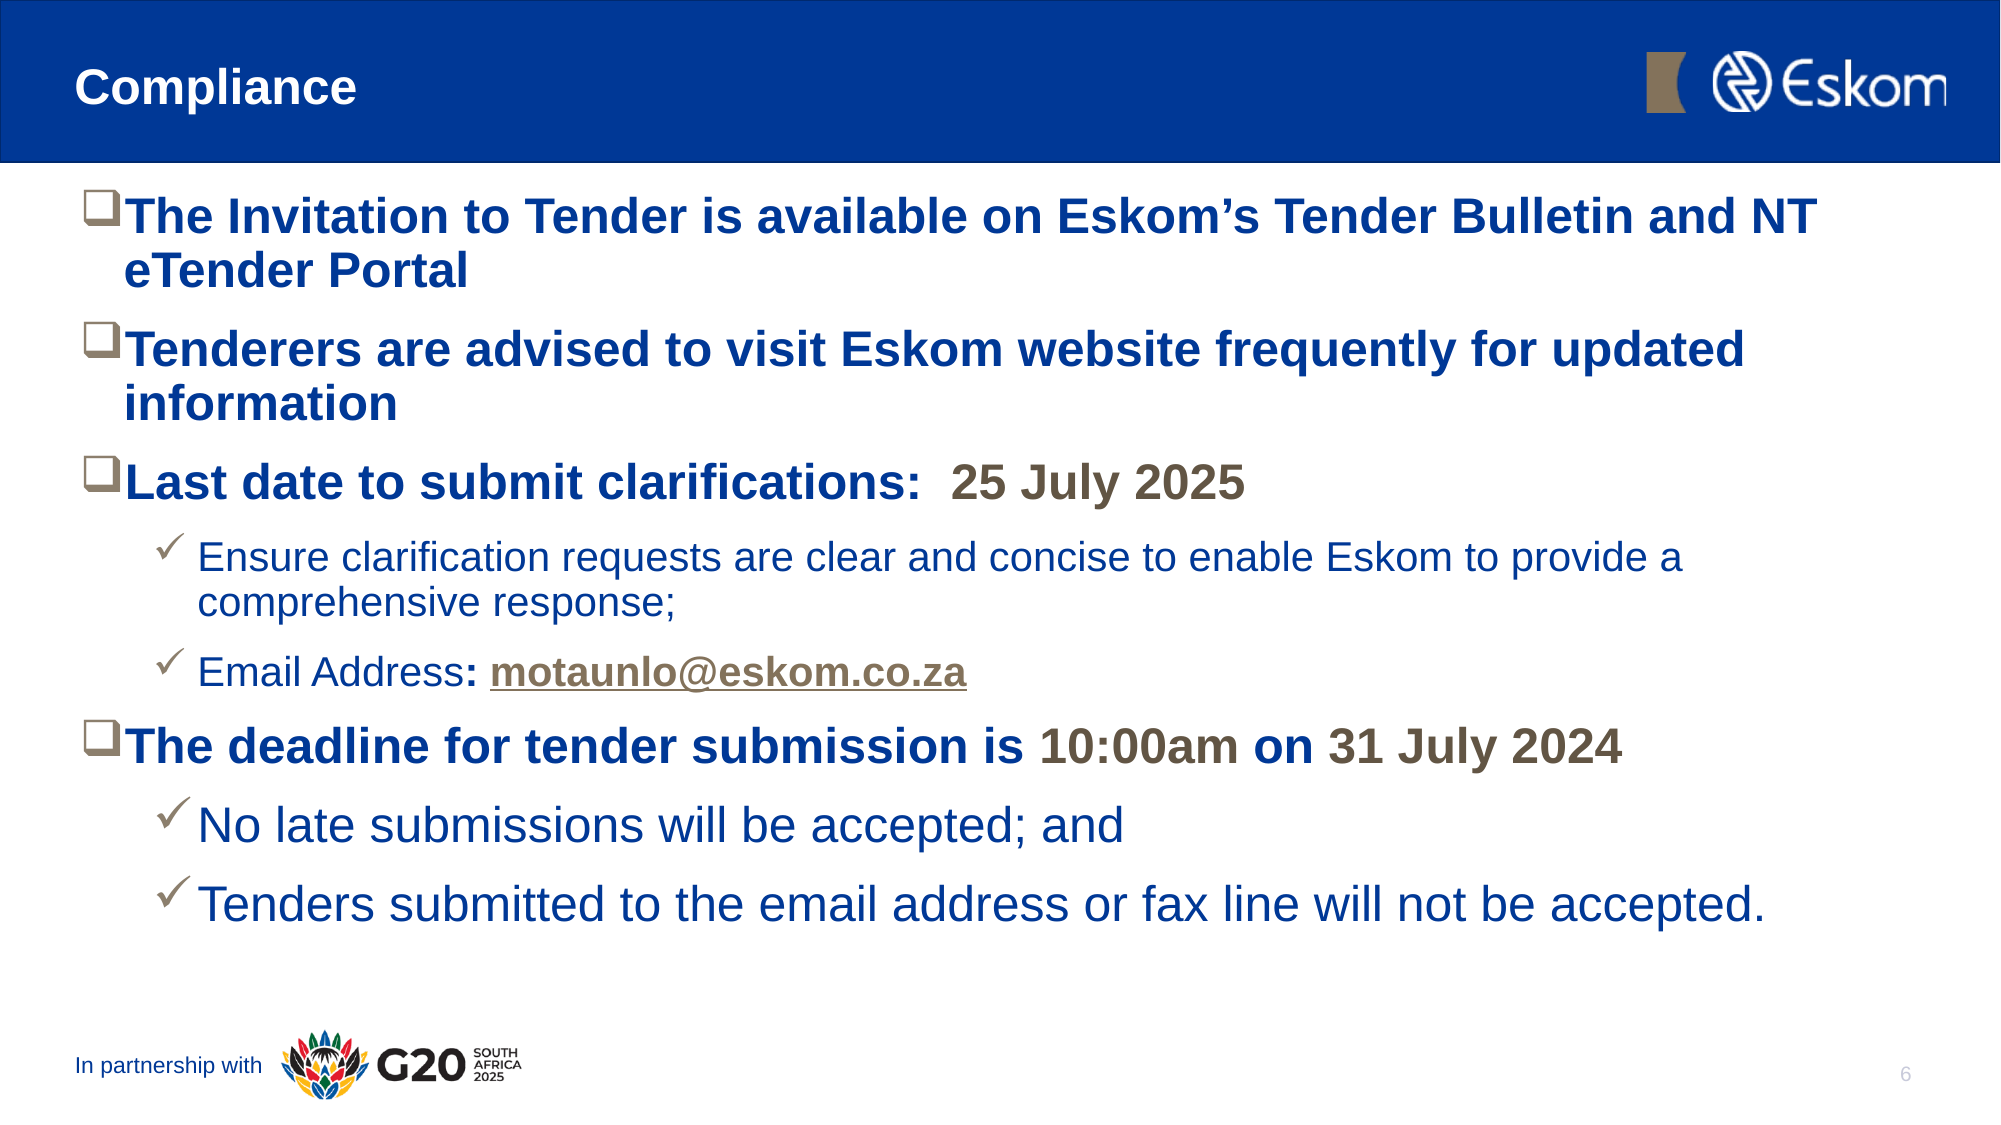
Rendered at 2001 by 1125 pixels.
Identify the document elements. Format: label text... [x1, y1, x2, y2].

title Compliance [59, 33, 1620, 143]
text_box The Invitation to Tender is available on Eskom’s Tender Bulletin and NT eTender Portal Tenderers are advised to visit Eskom website frequently for updated information Last date to submit clarifications: 25 July 2025 Ensure clarification requests are clear and concise to enable Eskom to provide a comprehensive response; Email Address: motaunlo@eskom.co.za The deadline for tender submission is 10:00am on 31 July 2024 No late submissions will be accepted; and Tenders submitted to the email address or fax line will not be accepted. [64, 182, 1941, 1043]
slide_number 6 [1869, 1043, 1927, 1103]
picture [280, 1043, 526, 1100]
